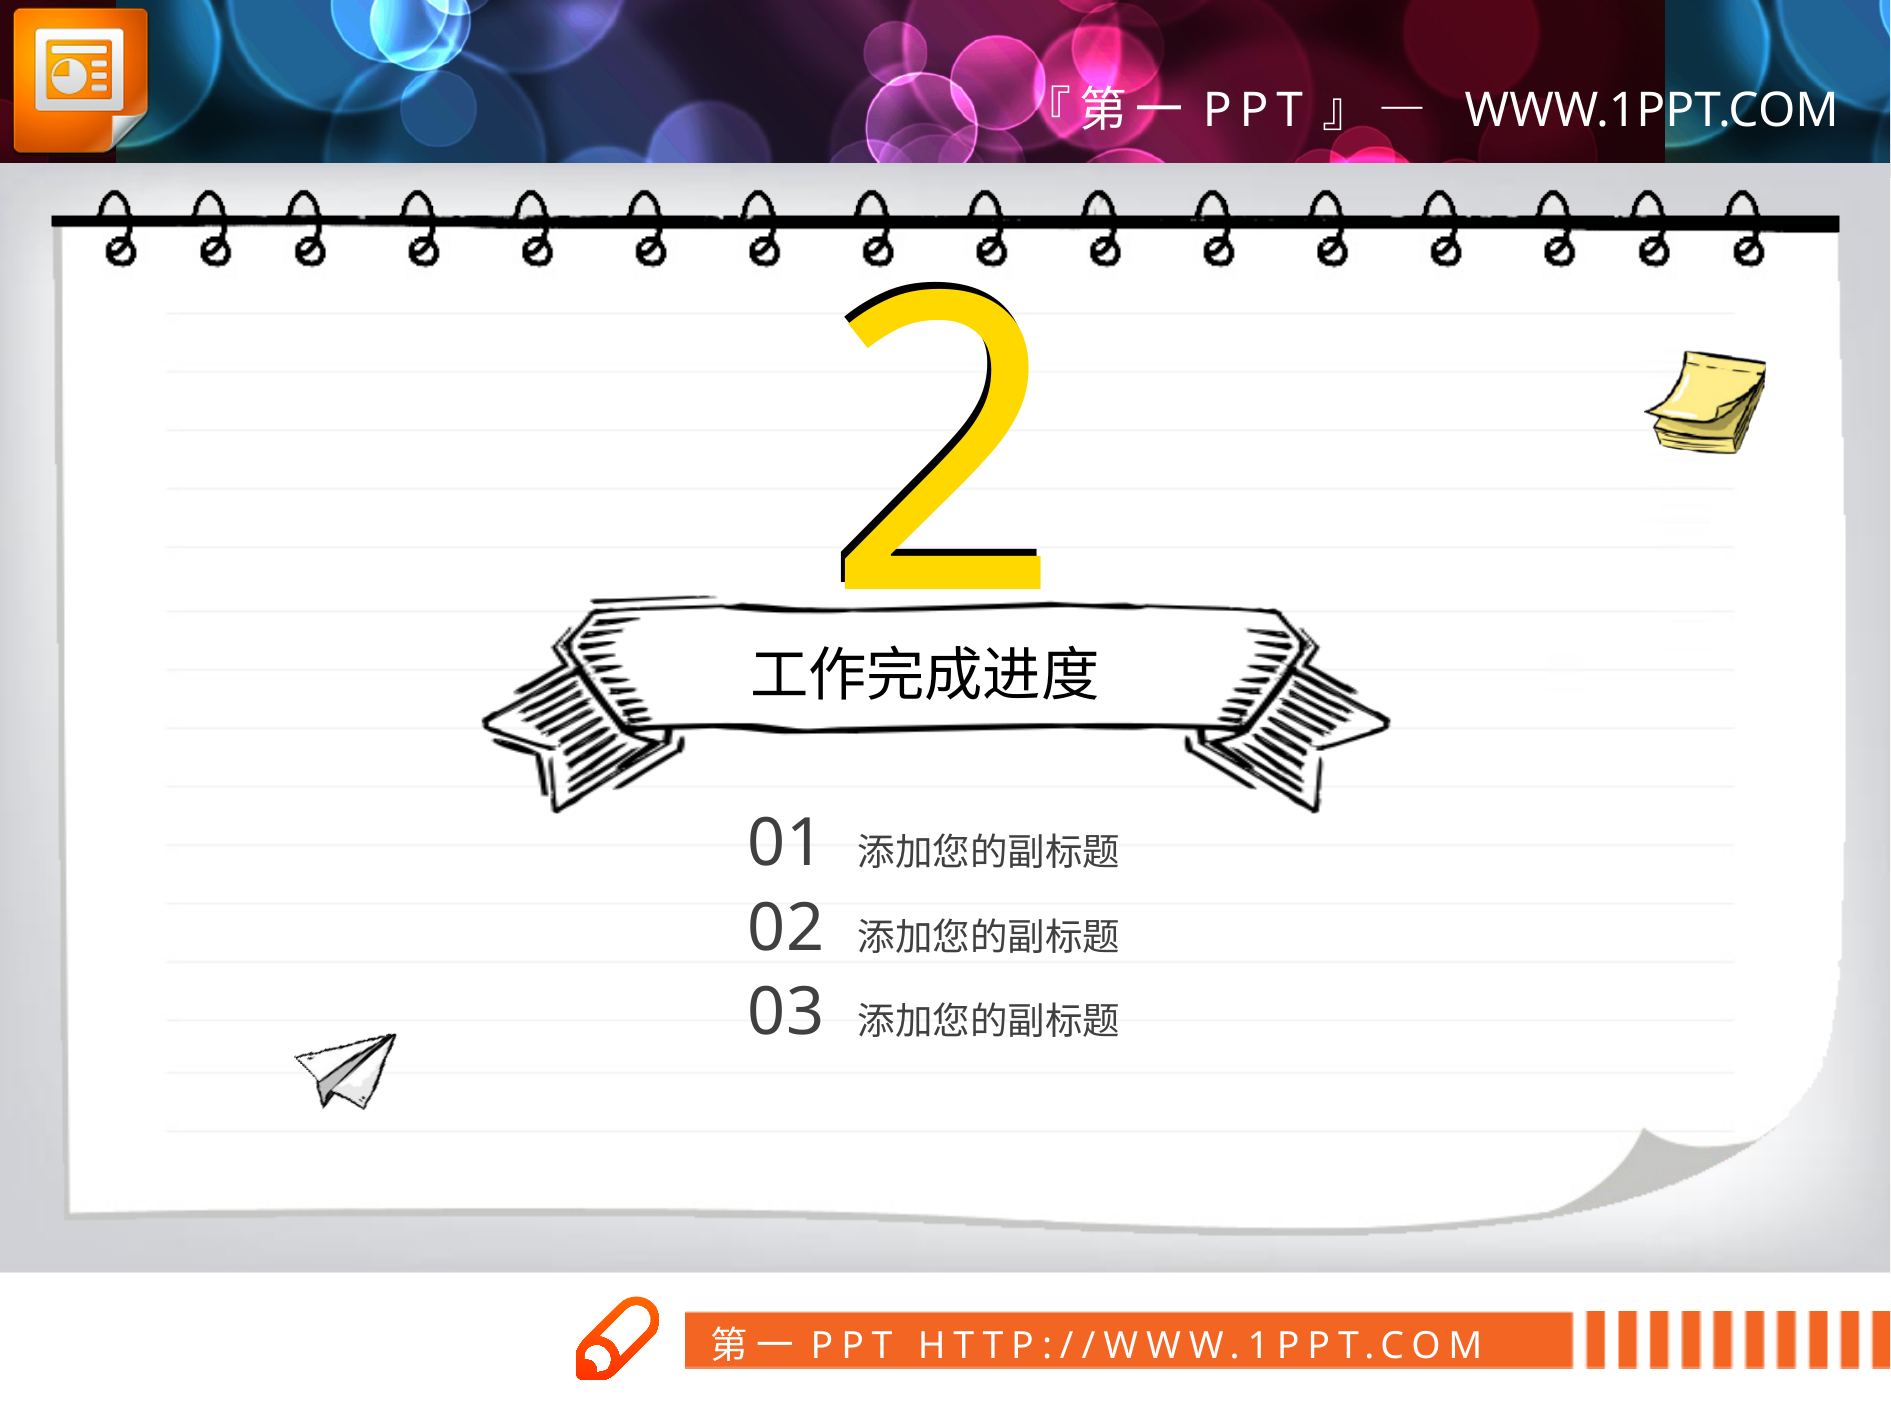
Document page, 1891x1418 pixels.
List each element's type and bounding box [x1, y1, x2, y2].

picture [685, 1311, 1891, 1369]
text_box [732, 791, 1199, 1057]
text_box [331, 567, 1570, 826]
text_box [806, 159, 982, 686]
picture [0, 0, 1891, 1275]
